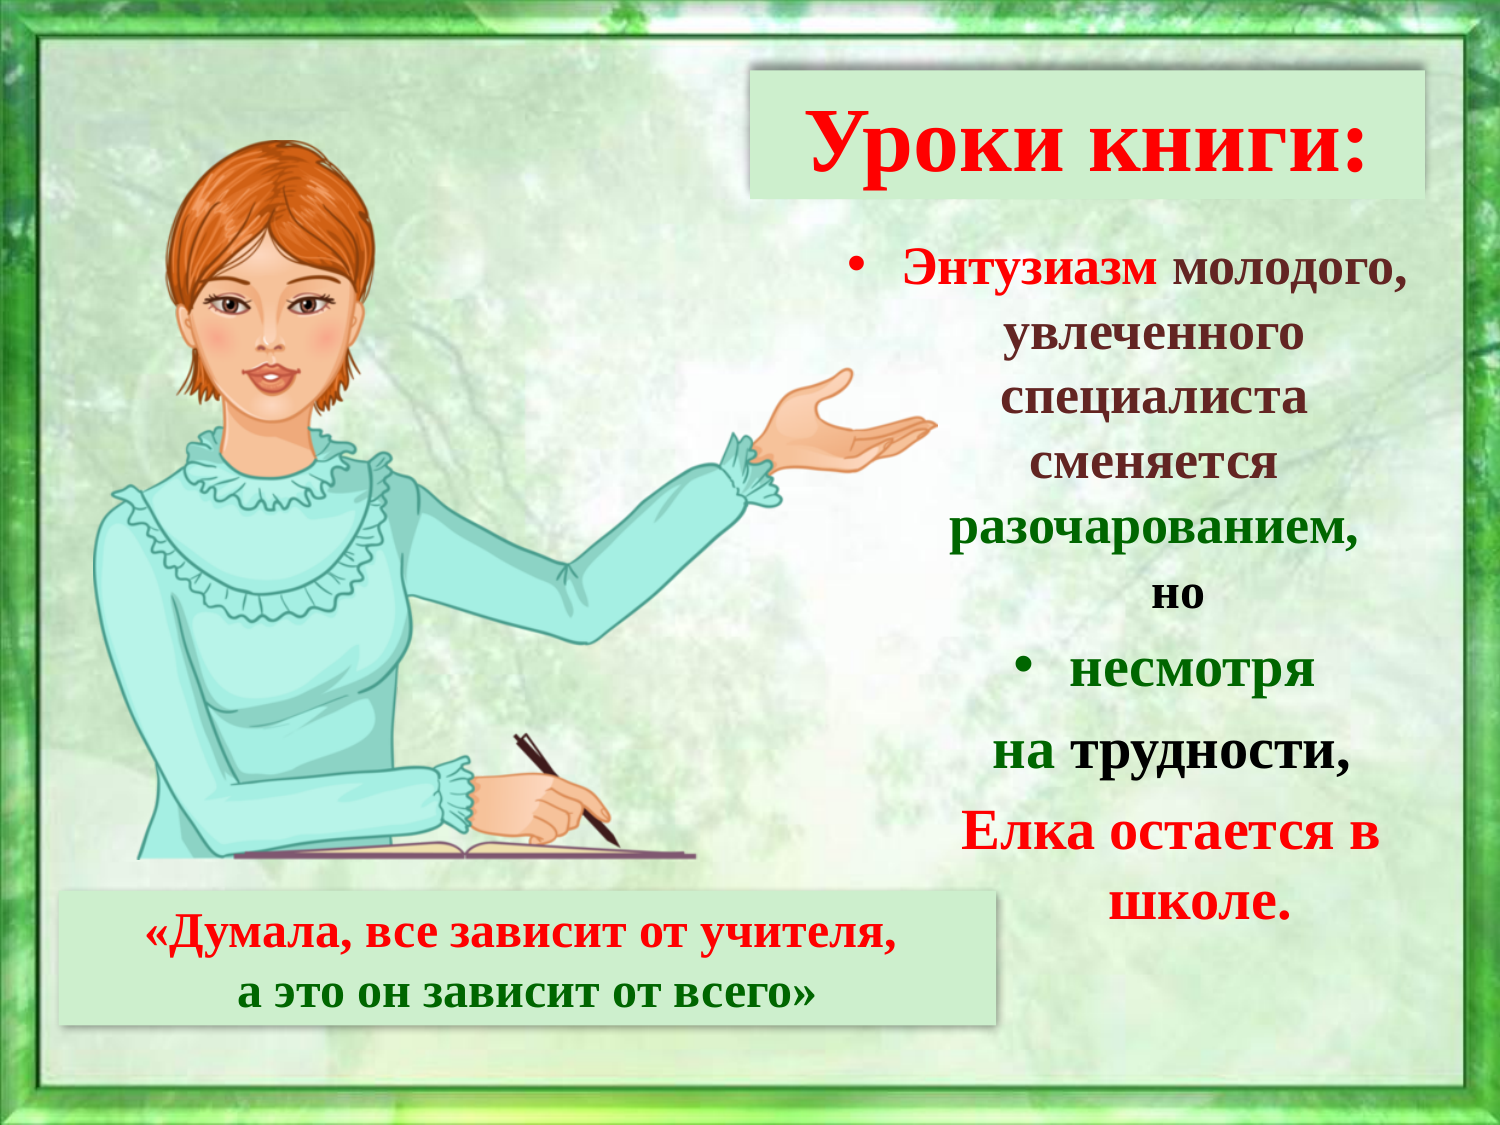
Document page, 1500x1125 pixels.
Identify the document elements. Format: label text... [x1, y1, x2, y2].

title Уроки книги: [750, 70, 1425, 200]
list несмотря на трудности, Елка остается в школе. [914, 621, 1430, 1005]
list Энтузиазм молодого, увлеченного специалиста сменяется разочарованием, [941, 222, 1425, 622]
text_box но [1136, 550, 1278, 626]
picture [0, 0, 1500, 1125]
text_box «Думала, все зависит от учителя, а это он зависит от всего» [58, 890, 997, 1026]
